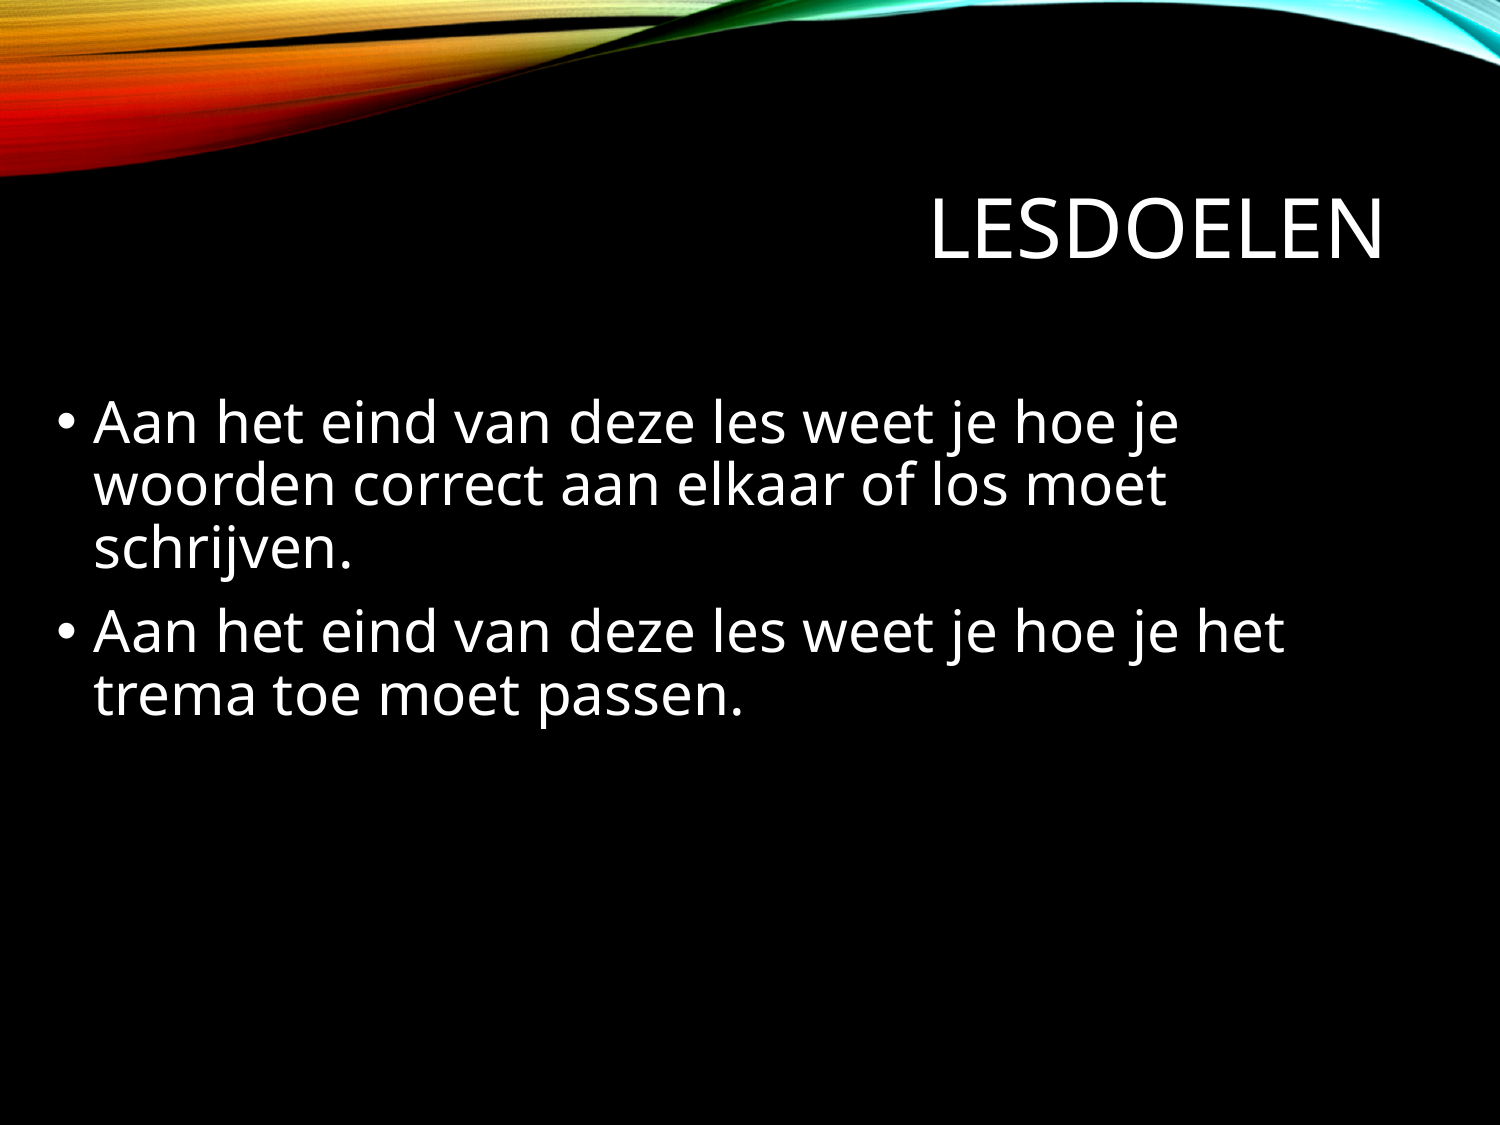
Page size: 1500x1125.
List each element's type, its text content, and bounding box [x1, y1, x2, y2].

list Aan het eind van deze les weet je hoe je woorden correct aan elkaar of los moet schrijven. Aan het eind van deze les weet je hoe je het trema toe moet passen. [41, 385, 1347, 976]
picture [0, 0, 1500, 178]
title lesdoelen [356, 125, 1403, 338]
